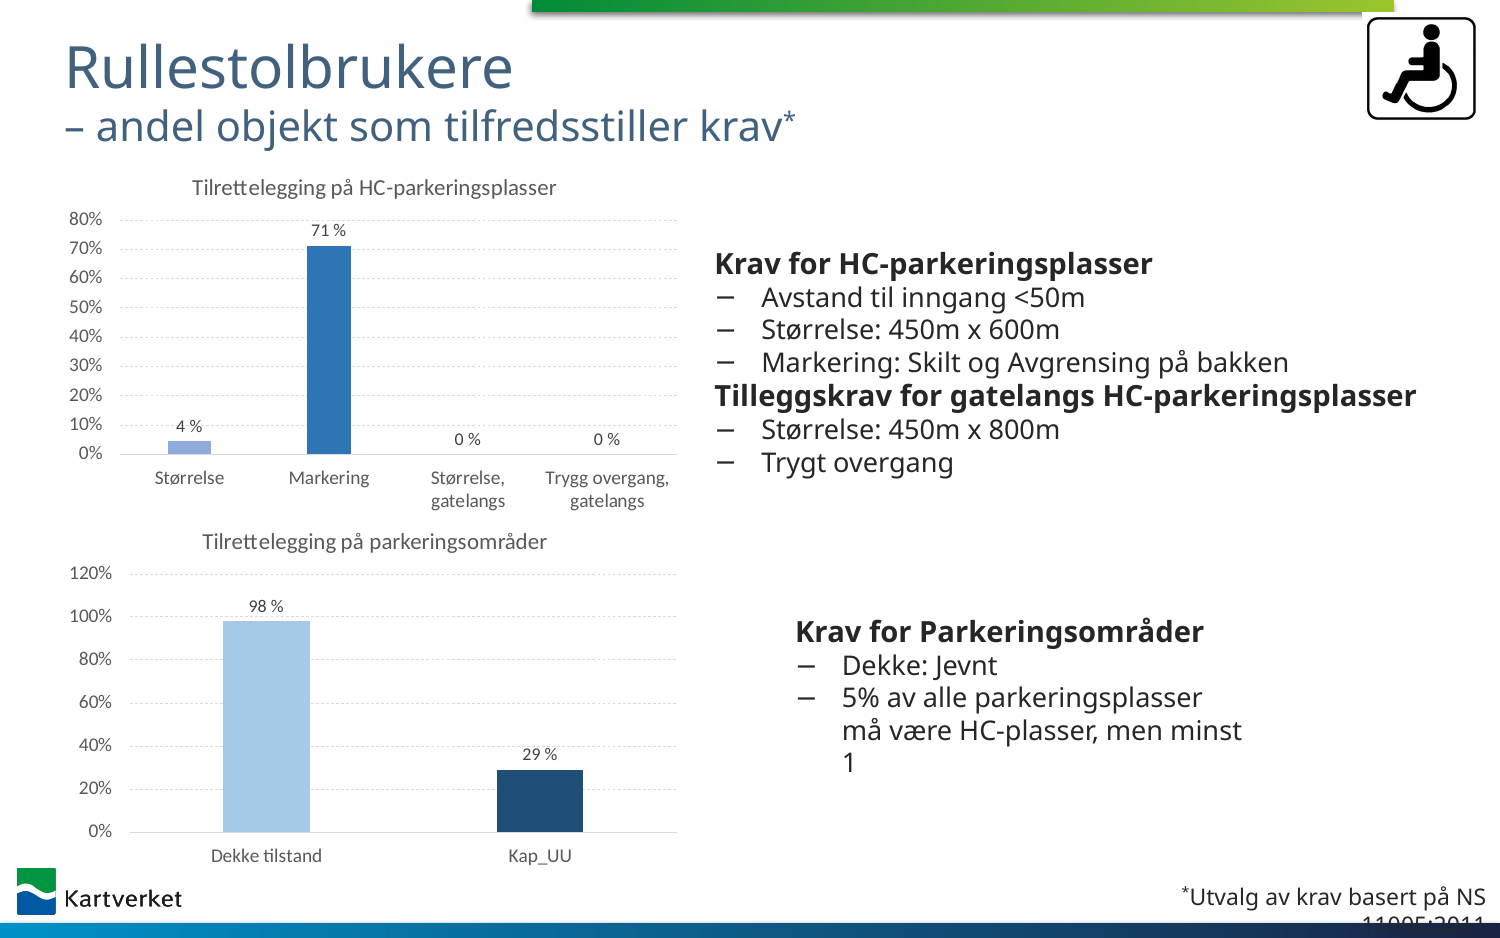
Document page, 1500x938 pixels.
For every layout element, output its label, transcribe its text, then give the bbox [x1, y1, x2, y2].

text_box Krav for Parkeringsområder Dekke: Jevnt 5% av alle parkeringsplasser må være HC-plasser, men minst 1 [780, 605, 1261, 786]
text_box *Utvalg av krav basert på NS 11005:2011 [1068, 873, 1500, 938]
picture [62, 520, 688, 874]
picture [62, 166, 688, 519]
picture [1362, 12, 1481, 126]
text_box Rullestolbrukere – andel objekt som tilfredsstiller krav* [49, 25, 1431, 158]
text_box Krav for HC-parkeringsplasser Avstand til inngang <50m Størrelse: 450m x 600m Markering: Skilt og Avgrensing på bakken Tilleggskrav for gatelangs HC-parkeringsplasser Størrelse: 450m x 800m Trygt overgang [699, 237, 1433, 485]
